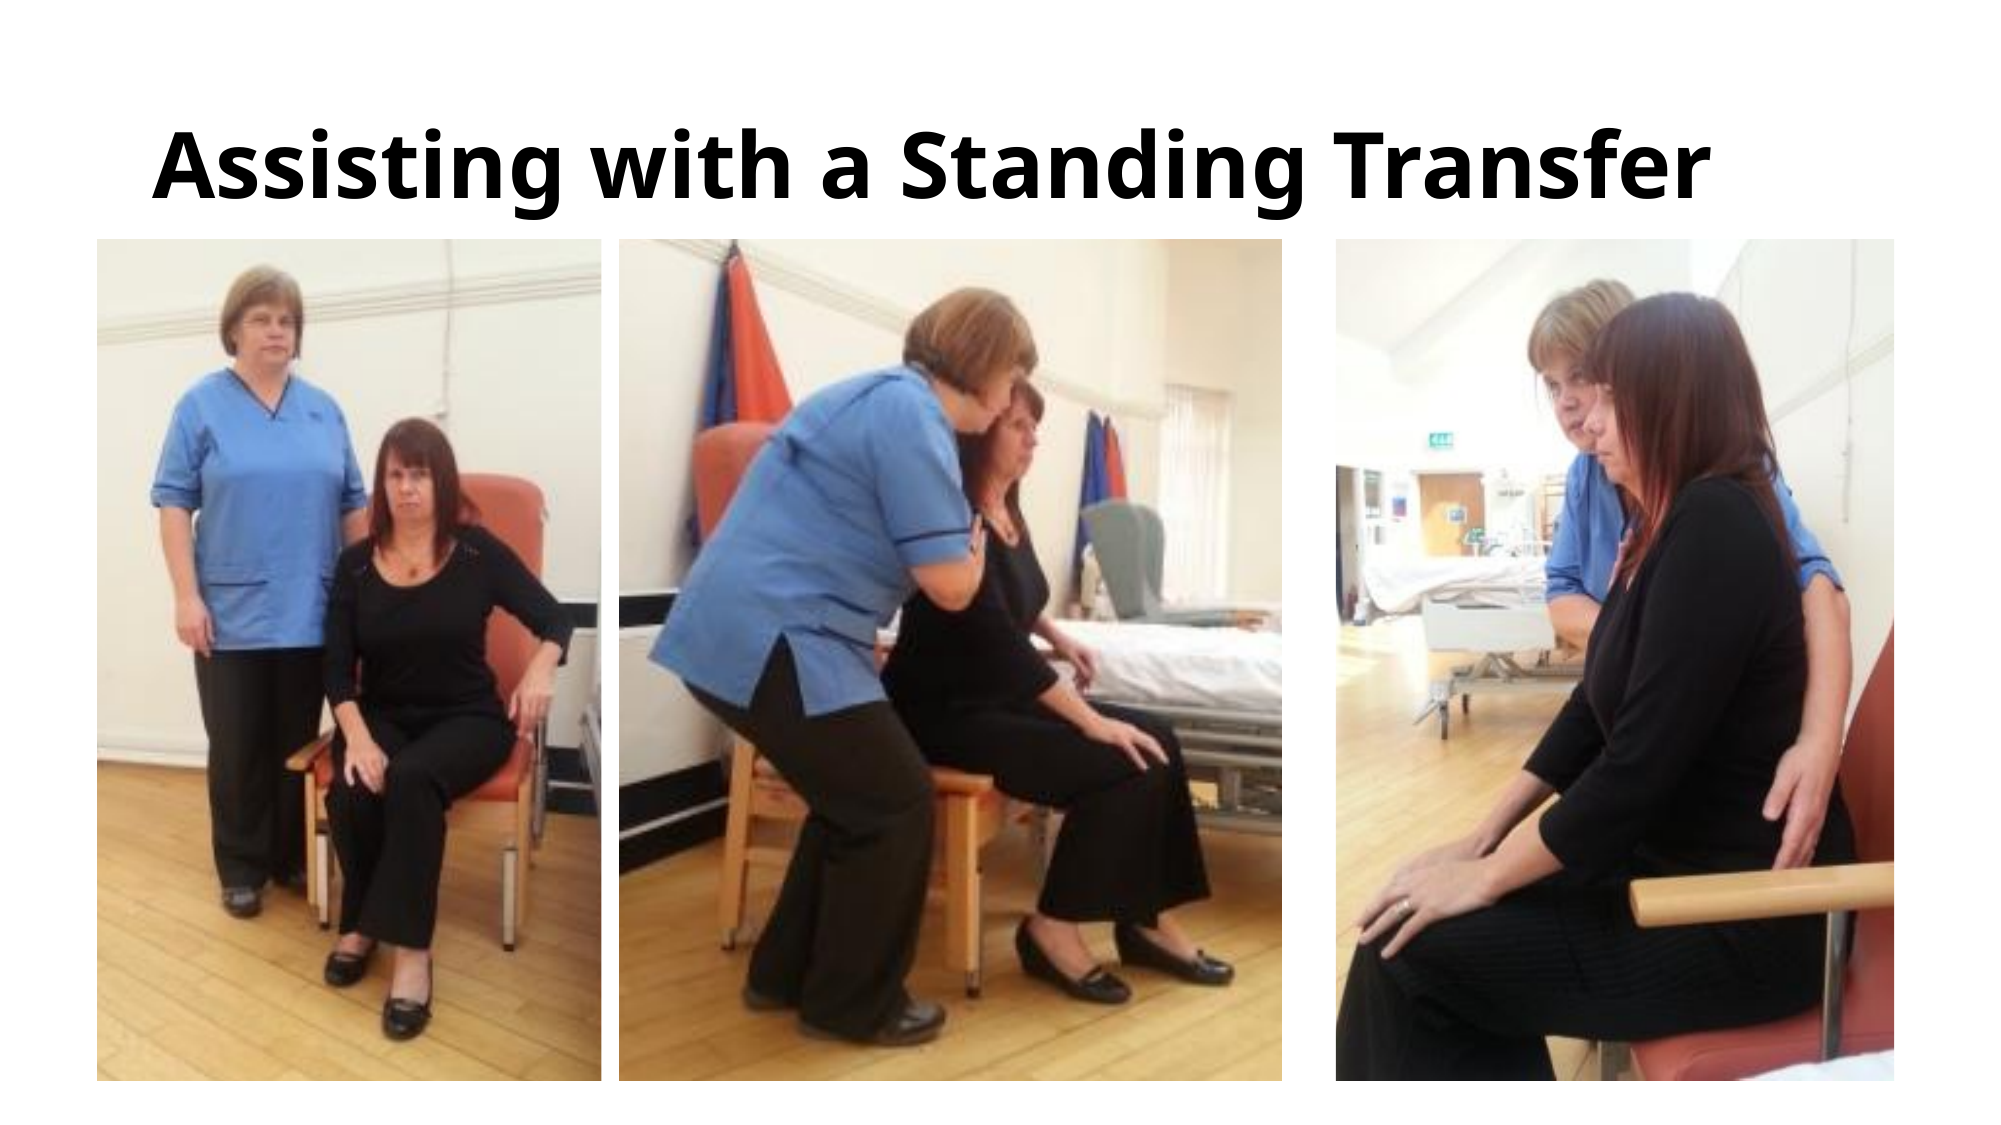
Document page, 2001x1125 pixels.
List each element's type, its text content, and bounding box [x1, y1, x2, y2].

picture [618, 239, 1282, 1081]
picture [1335, 239, 1895, 1081]
picture [96, 239, 602, 1081]
title Assisting with a Standing Transfer [137, 59, 1863, 278]
